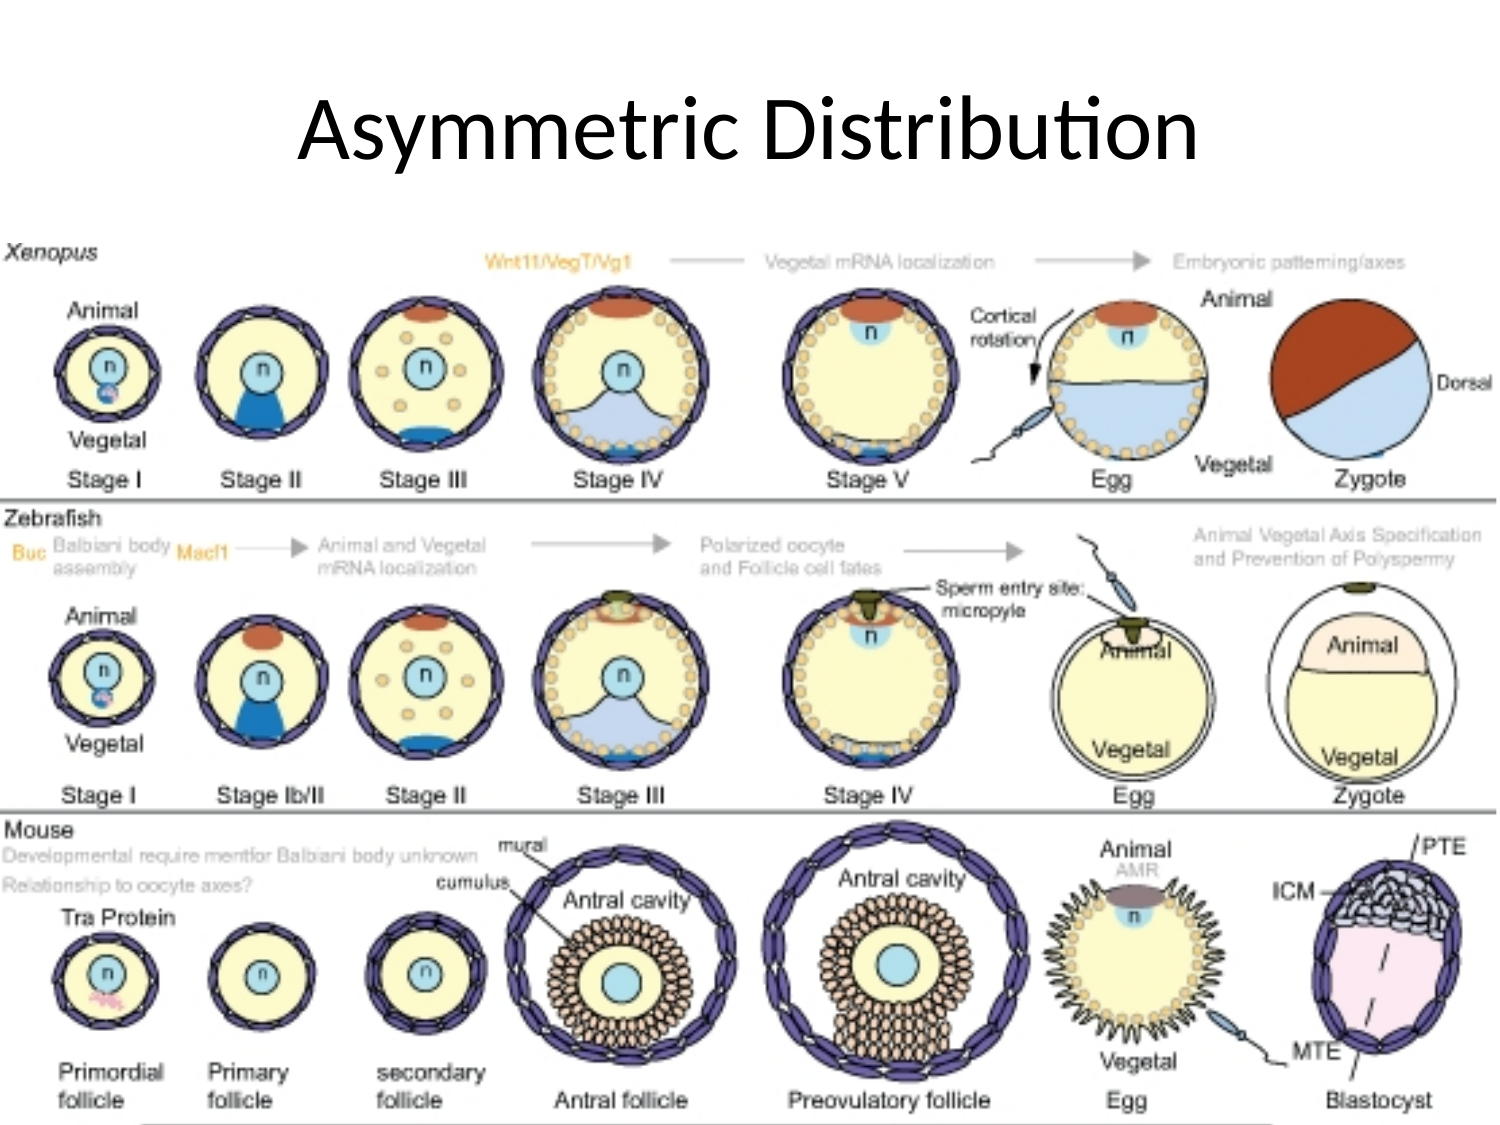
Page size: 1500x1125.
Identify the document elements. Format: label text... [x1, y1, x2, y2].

title Asymmetric Distribution [75, 45, 1425, 200]
picture [0, 243, 1497, 1125]
